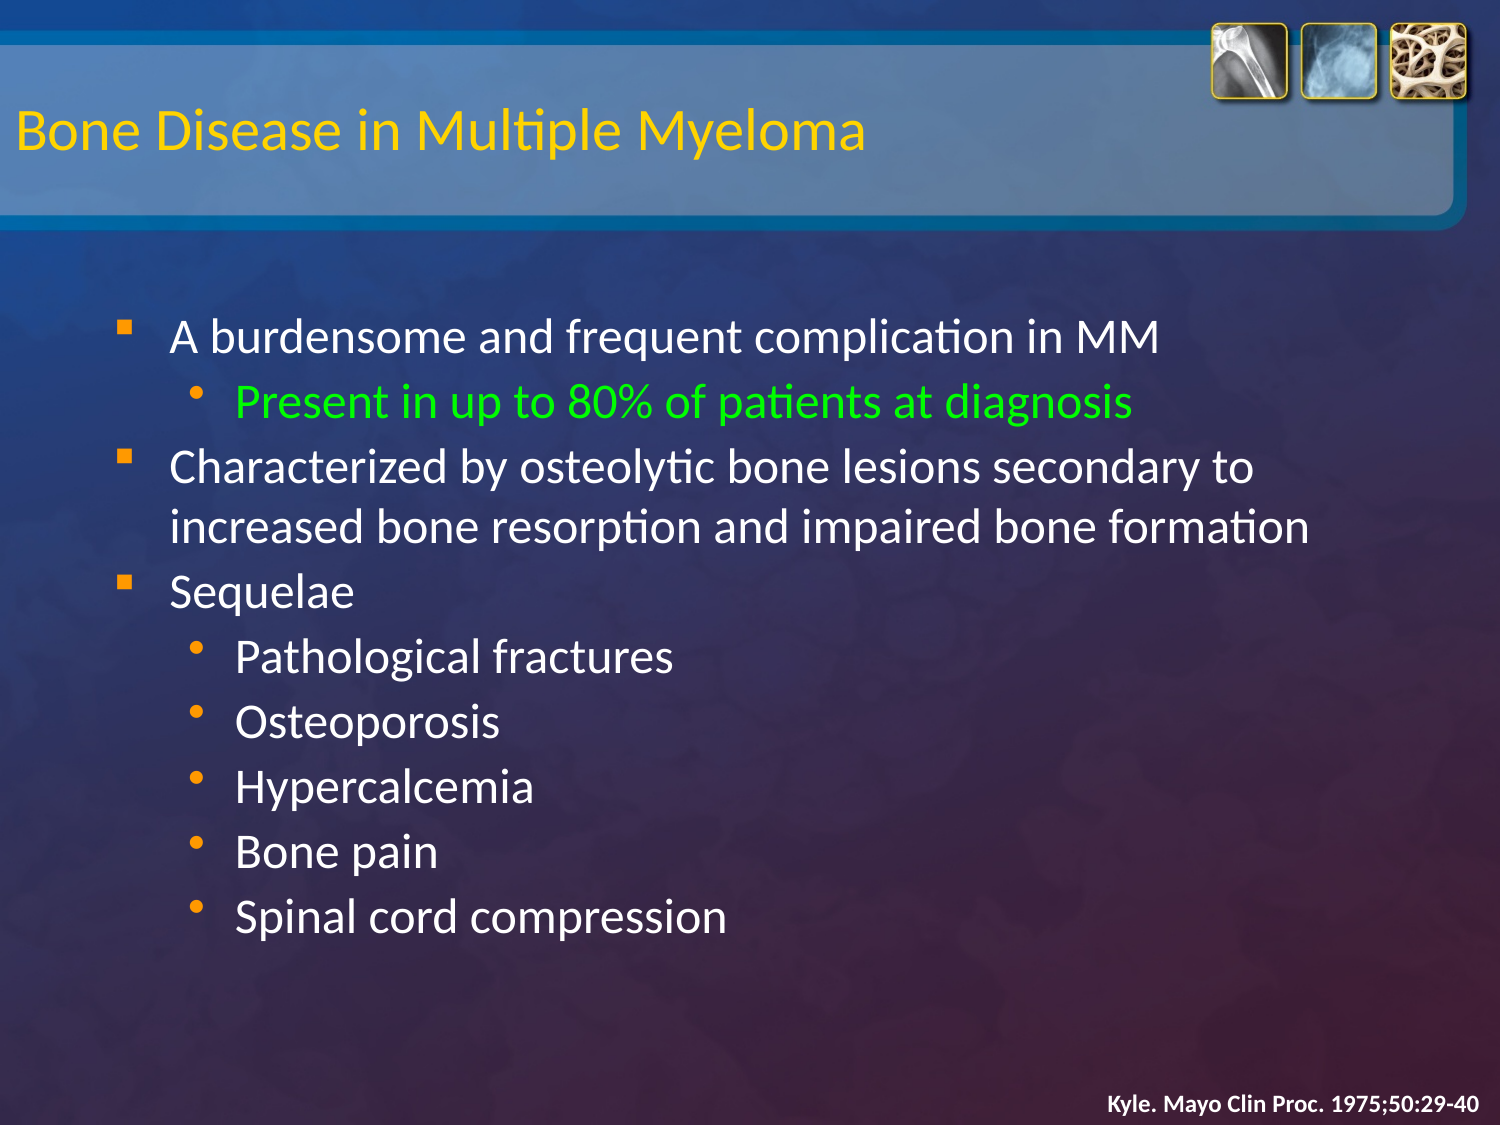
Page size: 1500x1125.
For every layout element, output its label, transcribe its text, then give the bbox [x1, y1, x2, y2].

title Bone Disease in Multiple Myeloma [0, 55, 1306, 197]
picture [0, 0, 1500, 1125]
text_box Kyle. Mayo Clin Proc. 1975;50:29-40 [1092, 1080, 1500, 1125]
list A burdensome and frequent complication in MM Present in up to 80% of patients at diagnosis Characterized by osteolytic bone lesions secondary to increased bone resorption and impaired bone formation Sequelae Pathological fractures Osteoporosis Hypercalcemia Bone pain Spinal cord compression [98, 295, 1427, 971]
